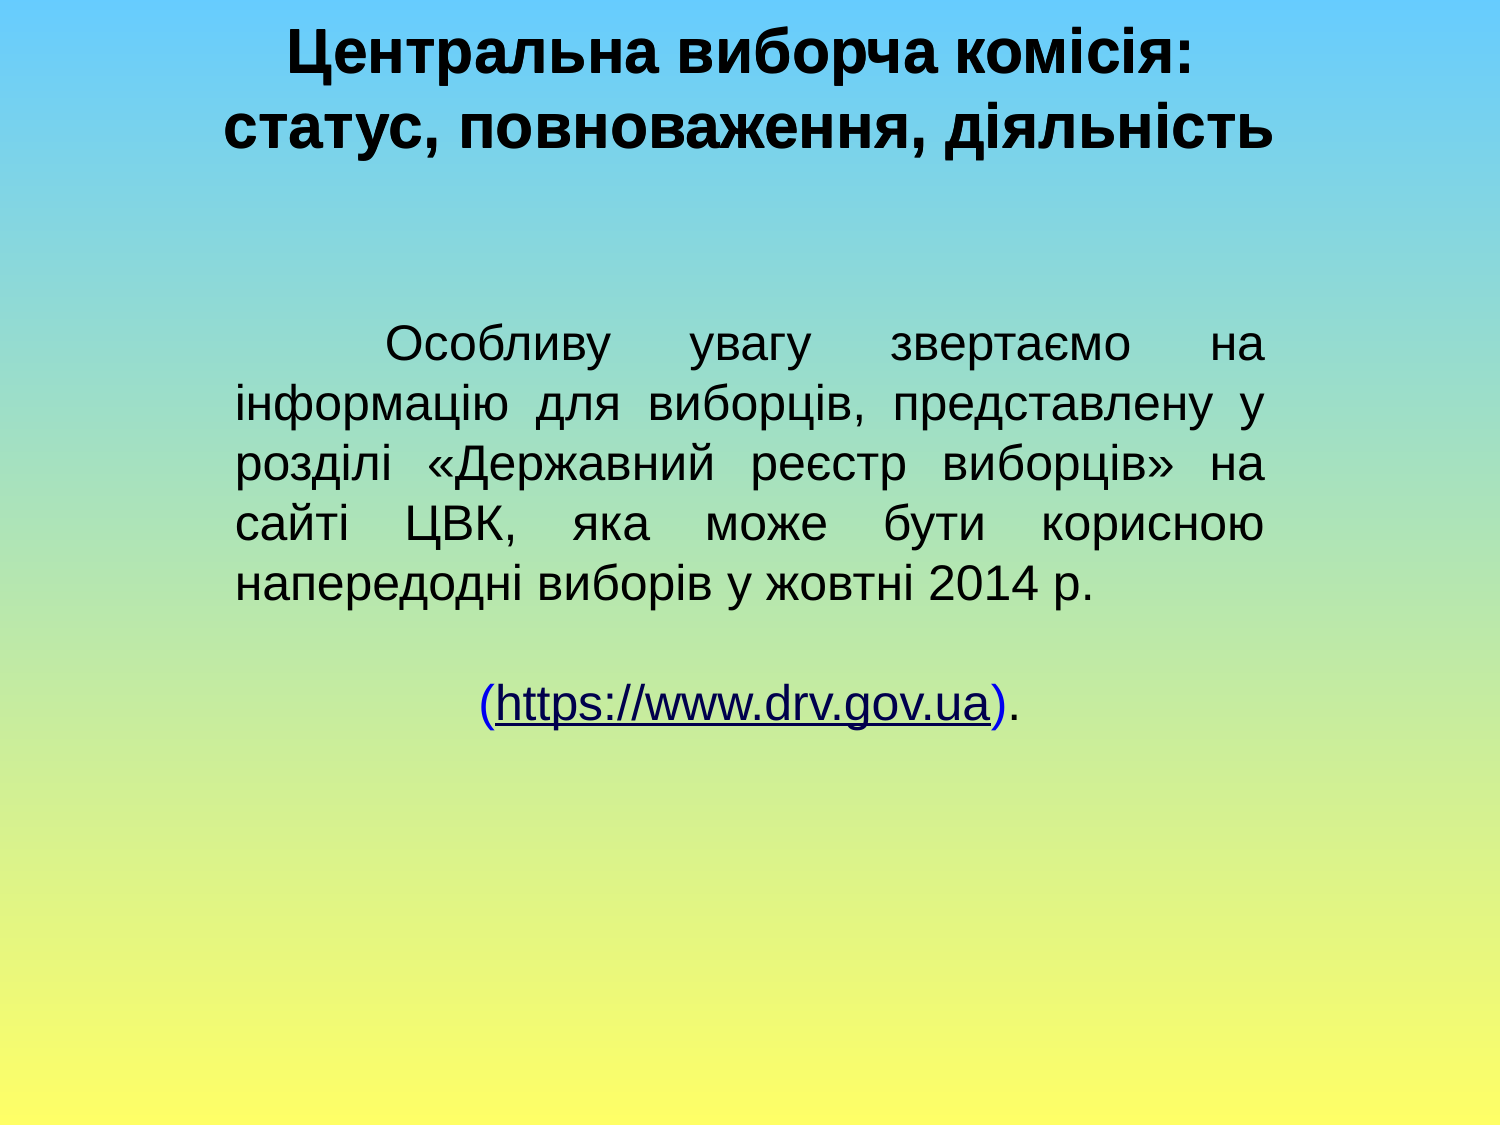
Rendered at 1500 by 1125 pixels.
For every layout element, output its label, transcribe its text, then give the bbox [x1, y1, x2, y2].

text_box Центральна виборча комісія: статус, повноваження, діяльність [0, 0, 1500, 168]
text_box Особливу увагу звертаємо на інформацію для виборців, представлену у розділі «Державний реєстр виборців» на сайті ЦВК, яка може бути корисною напередодні виборів у жовтні 2014 р. (https://www.drv.gov.ua). [219, 302, 1280, 918]
